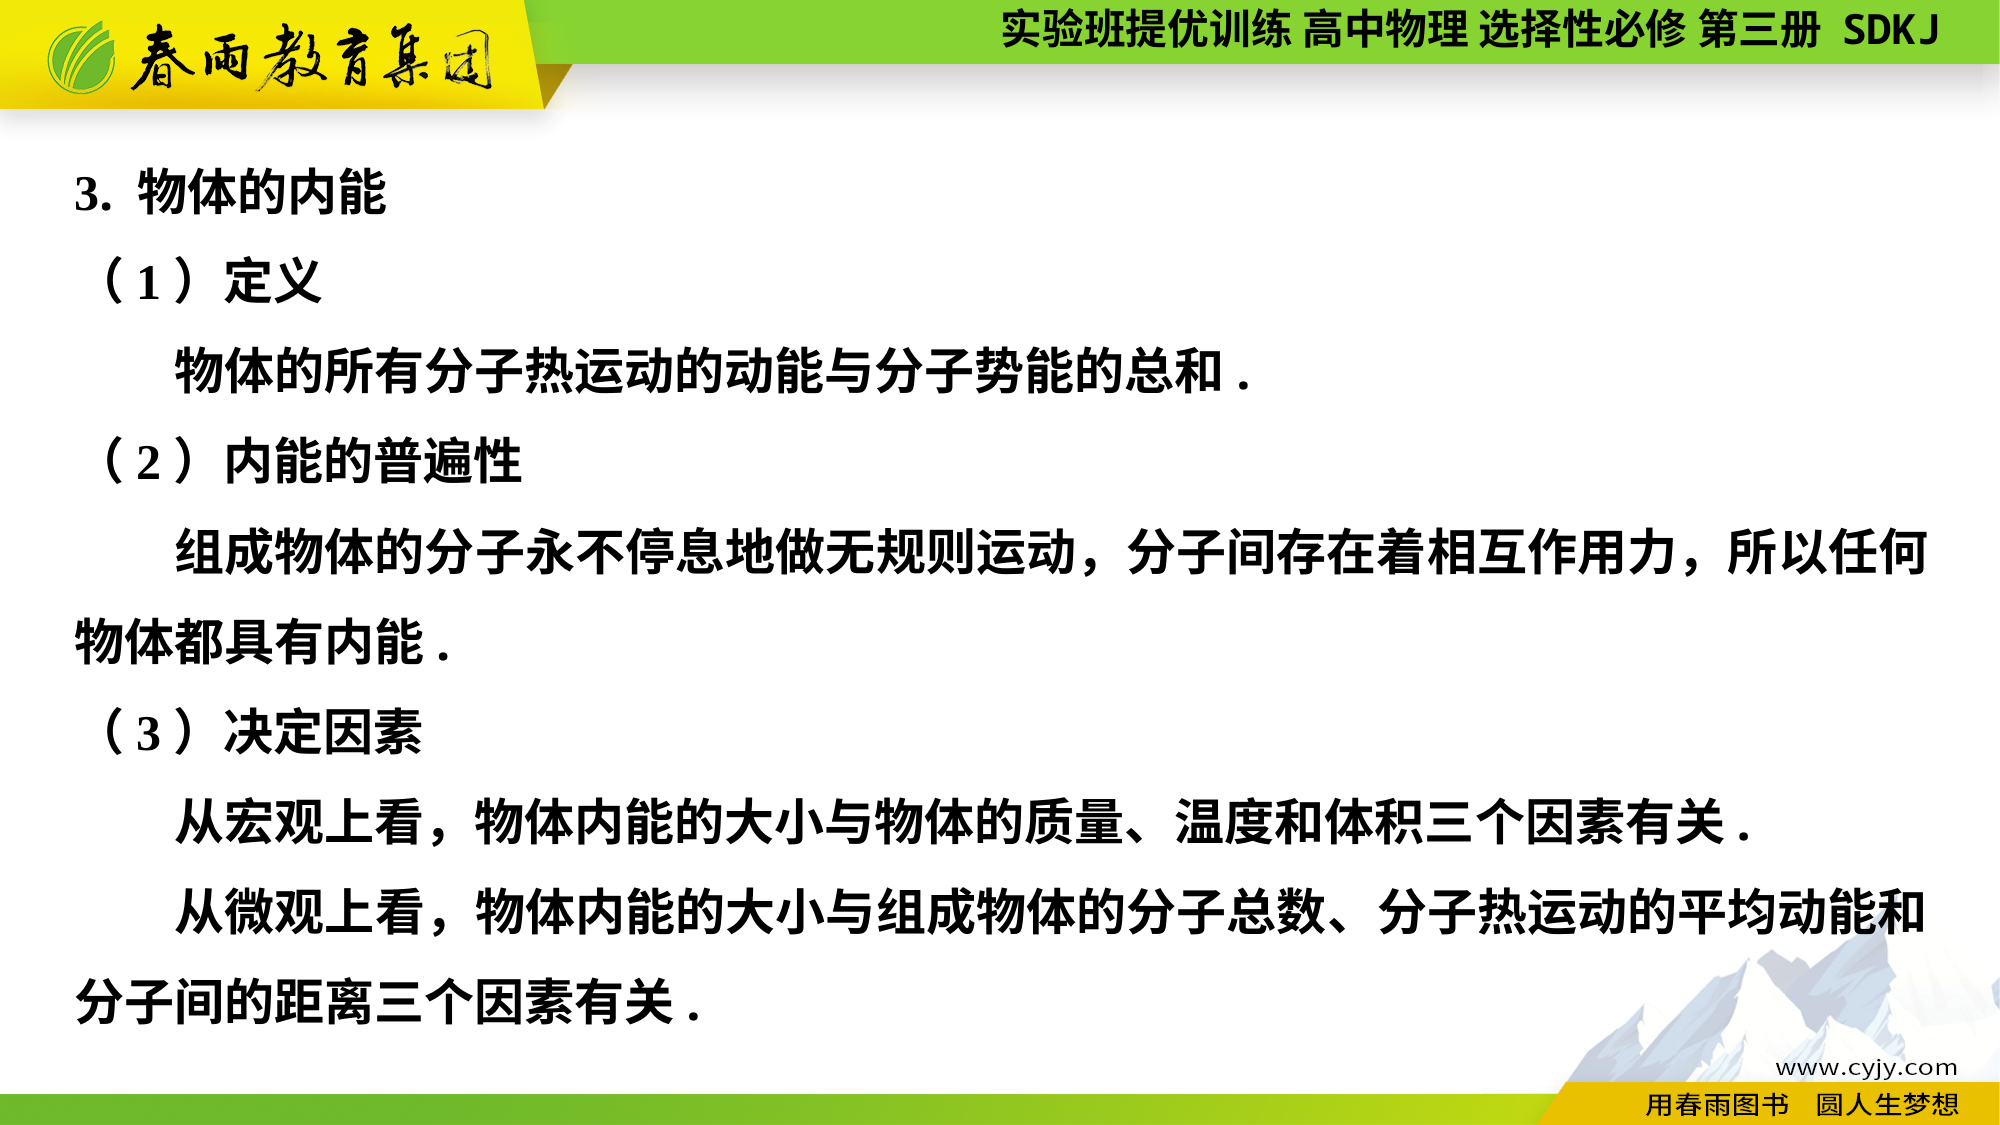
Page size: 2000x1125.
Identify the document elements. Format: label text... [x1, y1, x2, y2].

list 3. 物体的内能 （1）定义 物体的所有分子热运动的动能与分子势能的总和. （2）内能的普遍性 组成物体的分子永不停息地做无规则运动，分子间存在着相互作用力，所以任何物体都具有内能. （3）决定因素 从宏观上看，物体内能的大小与物体的质量、温度和体积三个因素有关. 从微观上看，物体内能的大小与组成物体的分子总数、分子热运动的平均动能和分子间的距离三个因素有关. [59, 122, 1944, 1035]
picture [0, 0, 2000, 1125]
